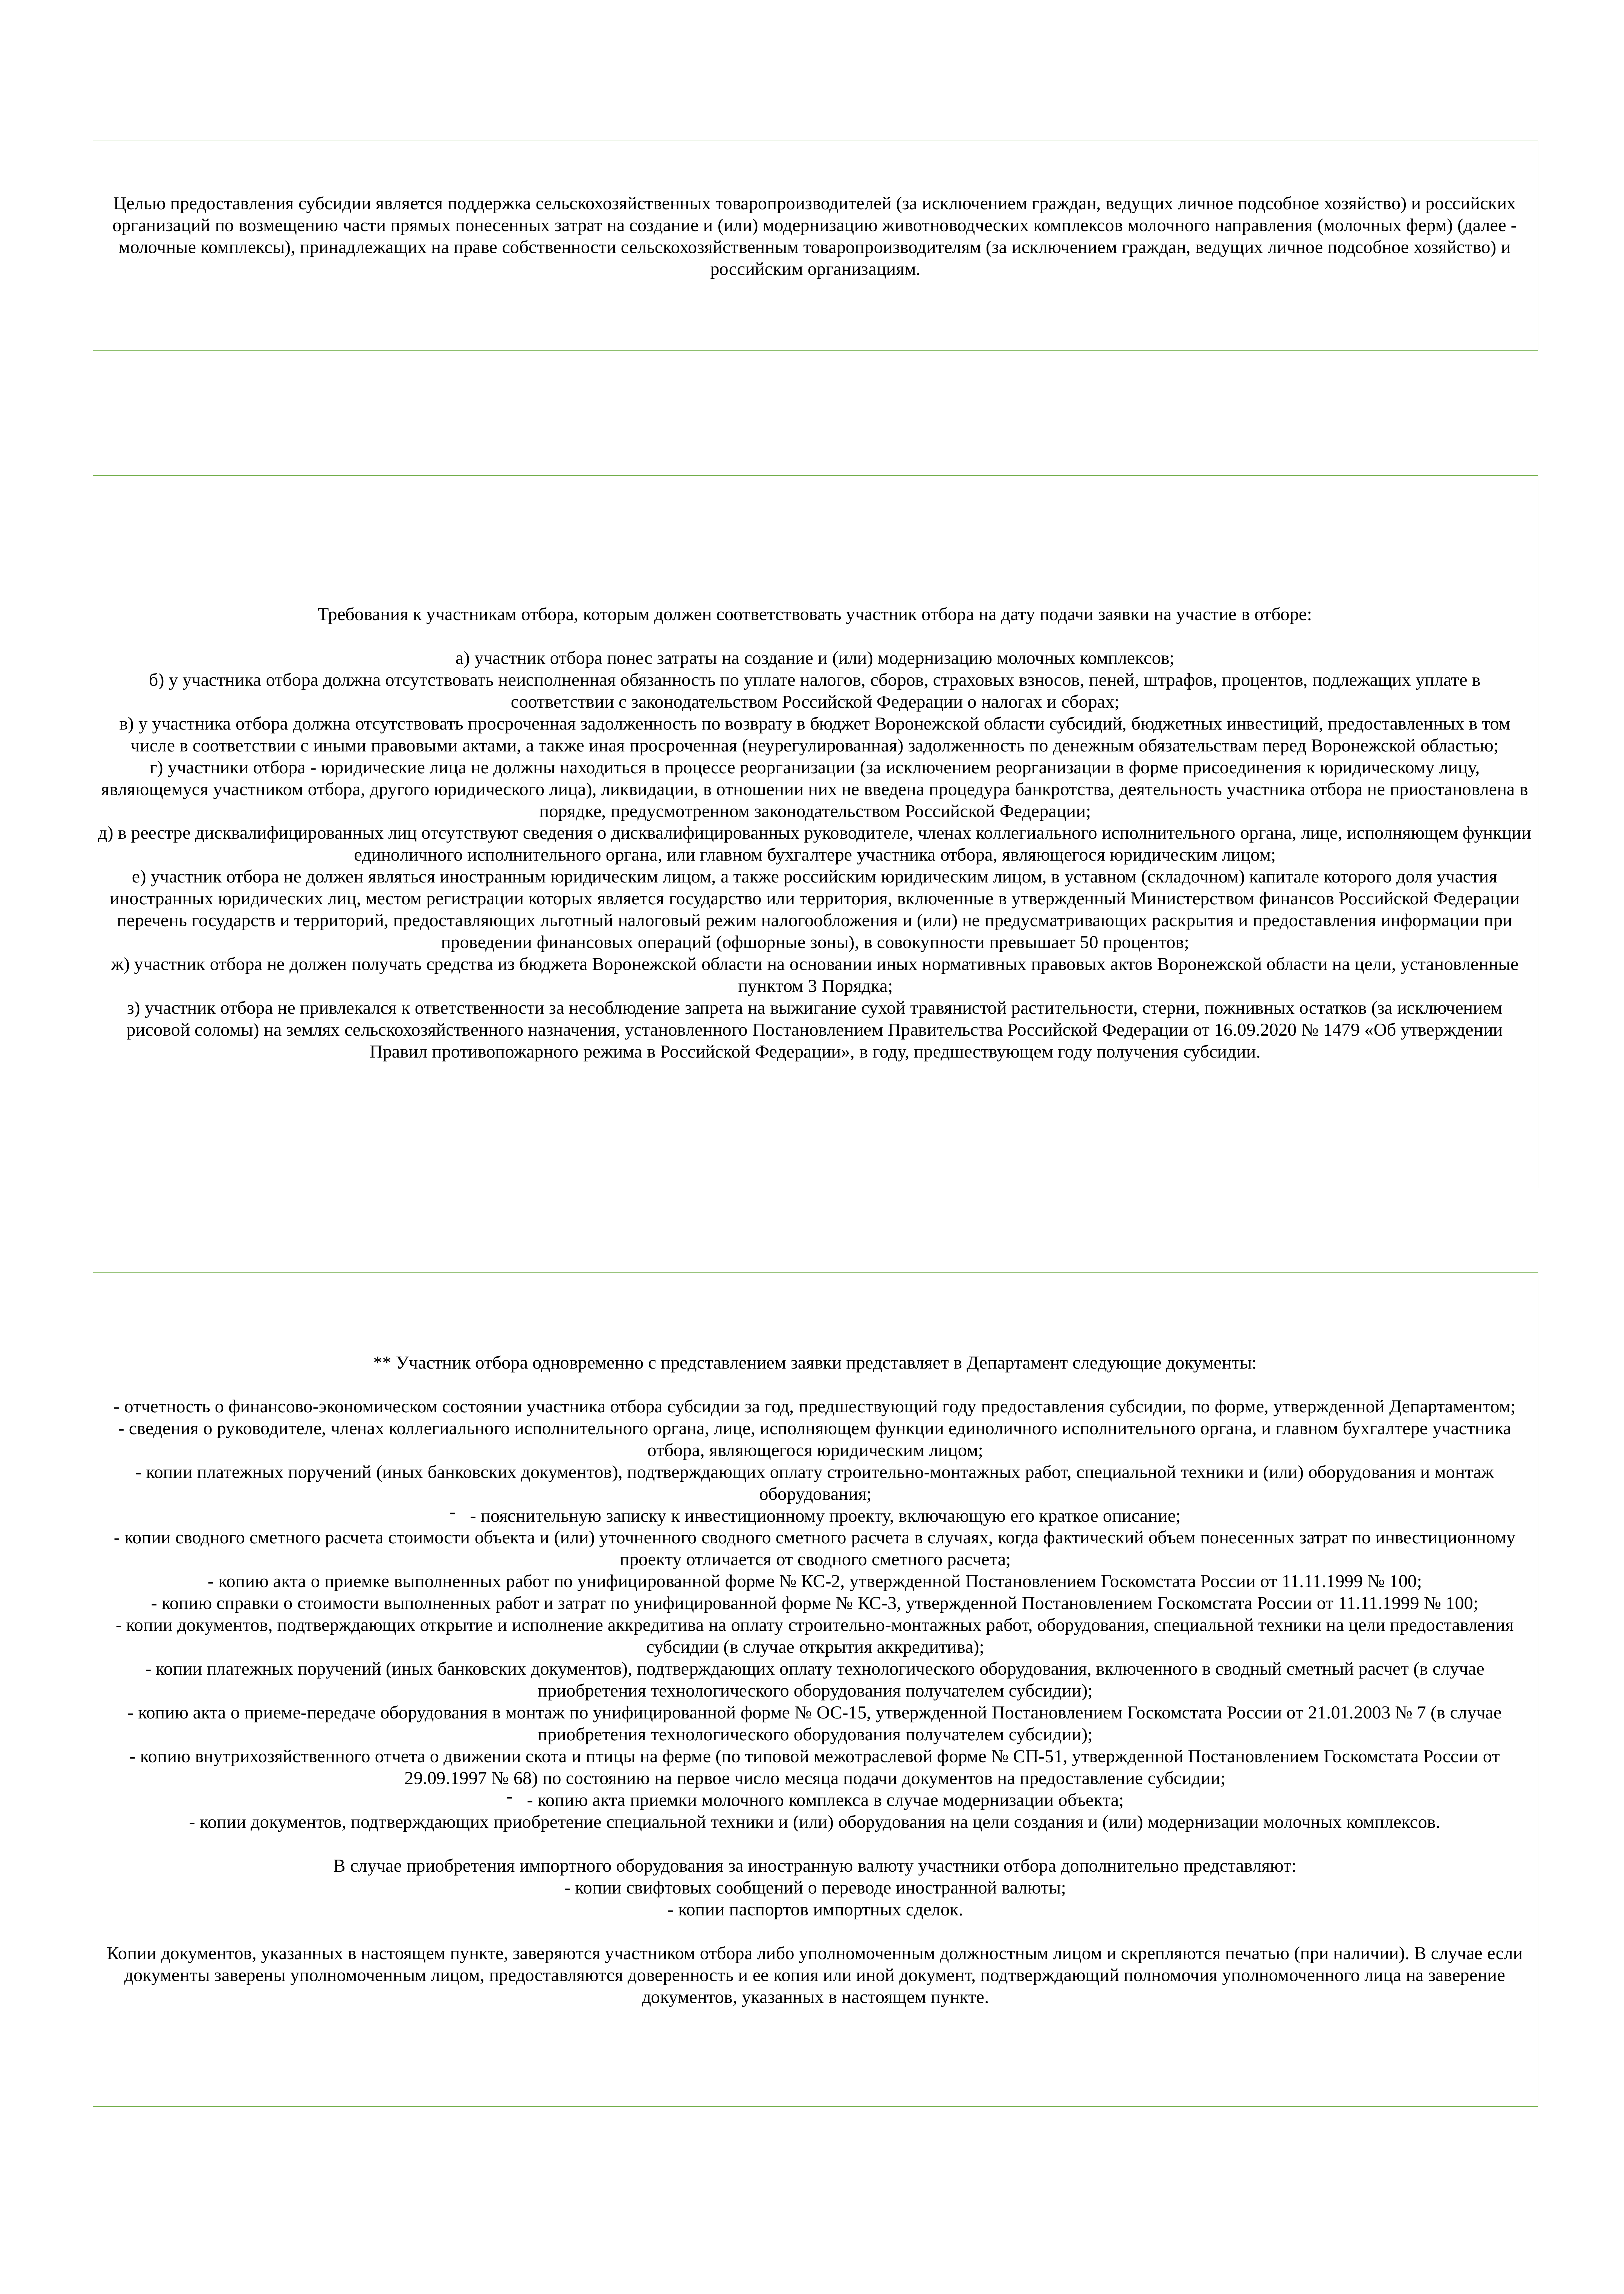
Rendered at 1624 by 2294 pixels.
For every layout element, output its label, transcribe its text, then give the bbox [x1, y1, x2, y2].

text_box Целью предоставления субсидии является поддержка сельскохозяйственных товаропроизводителей (за исключением граждан, ведущих личное подсобное хозяйство) и российских организаций по возмещению части прямых понесенных затрат на создание и (или) модернизацию животноводческих комплексов молочного направления (молочных ферм) (далее - молочные комплексы), принадлежащих на праве собственности сельскохозяйственным товаропроизводителям (за исключением граждан, ведущих личное подсобное хозяйство) и российским организациям. [93, 141, 1538, 351]
text_box ** Участник отбора одновременно с представлением заявки представляет в Департамент следующие документы: - отчетность о финансово-экономическом состоянии участника отбора субсидии за год, предшествующий году предоставления субсидии, по форме, утвержденной Департаментом; - сведения о руководителе, членах коллегиального исполнительного органа, лице, исполняющем функции единоличного исполнительного органа, и главном бухгалтере участника отбора, являющегося юридическим лицом; - копии платежных поручений (иных банковских документов), подтверждающих оплату строительно-монтажных работ, специальной техники и (или) оборудования и монтаж оборудования; - пояснительную записку к инвестиционному проекту, включающую его краткое описание; - копии сводного сметного расчета стоимости объекта и (или) уточненного сводного сметного расчета в случаях, когда фактический объем понесенных затрат по инвестиционному проекту отличается от сводного сметного расчета; - копию акта о приемке выполненных работ по унифицированной форме № КС-2, утвержденной Постановлением Госкомстата России от 11.11.1999 № 100; - копию справки о стоимости выполненных работ и затрат по унифицированной форме № КС-3, утвержденной Постановлением Госкомстата России от 11.11.1999 № 100; - копии документов, подтверждающих открытие и исполнение аккредитива на оплату строительно-монтажных работ, оборудования, специальной техники на цели предоставления субсидии (в случае открытия аккредитива); - копии платежных поручений (иных банковских документов), подтверждающих оплату технологического оборудования, включенного в сводный сметный расчет (в случае приобретения технологического оборудования получателем субсидии); - копию акта о приеме-передаче оборудования в монтаж по унифицированной форме № ОС-15, утвержденной Постановлением Госкомстата России от 21.01.2003 № 7 (в случае приобретения технологического оборудования получателем субсидии); - копию внутрихозяйственного отчета о движении скота и птицы на ферме (по типовой межотраслевой форме № СП-51, утвержденной Постановлением Госкомстата России от 29.09.1997 № 68) по состоянию на первое число месяца подачи документов на предоставление субсидии; - копию акта приемки молочного комплекса в случае модернизации объекта; - копии документов, подтверждающих приобретение специальной техники и (или) оборудования на цели создания и (или) модернизации молочных комплексов. В случае приобретения импортного оборудования за иностранную валюту участники отбора дополнительно представляют: - копии свифтовых сообщений о переводе иностранной валюты; - копии паспортов импортных сделок. Копии документов, указанных в настоящем пункте, заверяются участником отбора либо уполномоченным должностным лицом и скрепляются печатью (при наличии). В случае если документы заверены уполномоченным лицом, предоставляются доверенность и ее копия или иной документ, подтверждающий полномочия уполномоченного лица на заверение документов, указанных в настоящем пункте. [93, 1272, 1538, 2107]
text_box Требования к участникам отбора, которым должен соответствовать участник отбора на дату подачи заявки на участие в отборе: а) участник отбора понес затраты на создание и (или) модернизацию молочных комплексов; б) у участника отбора должна отсутствовать неисполненная обязанность по уплате налогов, сборов, страховых взносов, пеней, штрафов, процентов, подлежащих уплате в соответствии с законодательством Российской Федерации о налогах и сборах; в) у участника отбора должна отсутствовать просроченная задолженность по возврату в бюджет Воронежской области субсидий, бюджетных инвестиций, предоставленных в том числе в соответствии с иными правовыми актами, а также иная просроченная (неурегулированная) задолженность по денежным обязательствам перед Воронежской областью; г) участники отбора - юридические лица не должны находиться в процессе реорганизации (за исключением реорганизации в форме присоединения к юридическому лицу, являющемуся участником отбора, другого юридического лица), ликвидации, в отношении них не введена процедура банкротства, деятельность участника отбора не приостановлена в порядке, предусмотренном законодательством Российской Федерации; д) в реестре дисквалифицированных лиц отсутствуют сведения о дисквалифицированных руководителе, членах коллегиального исполнительного органа, лице, исполняющем функции единоличного исполнительного органа, или главном бухгалтере участника отбора, являющегося юридическим лицом; е) участник отбора не должен являться иностранным юридическим лицом, а также российским юридическим лицом, в уставном (складочном) капитале которого доля участия иностранных юридических лиц, местом регистрации которых является государство или территория, включенные в утвержденный Министерством финансов Российской Федерации перечень государств и территорий, предоставляющих льготный налоговый режим налогообложения и (или) не предусматривающих раскрытия и предоставления информации при проведении финансовых операций (офшорные зоны), в совокупности превышает 50 процентов; ж) участник отбора не должен получать средства из бюджета Воронежской области на основании иных нормативных правовых актов Воронежской области на цели, установленные пунктом 3 Порядка; з) участник отбора не привлекался к ответственности за несоблюдение запрета на выжигание сухой травянистой растительности, стерни, пожнивных остатков (за исключением рисовой соломы) на землях сельскохозяйственного назначения, установленного Постановлением Правительства Российской Федерации от 16.09.2020 № 1479 «Об утверждении Правил противопожарного режима в Российской Федерации», в году, предшествующем году получения субсидии. [93, 475, 1538, 1188]
